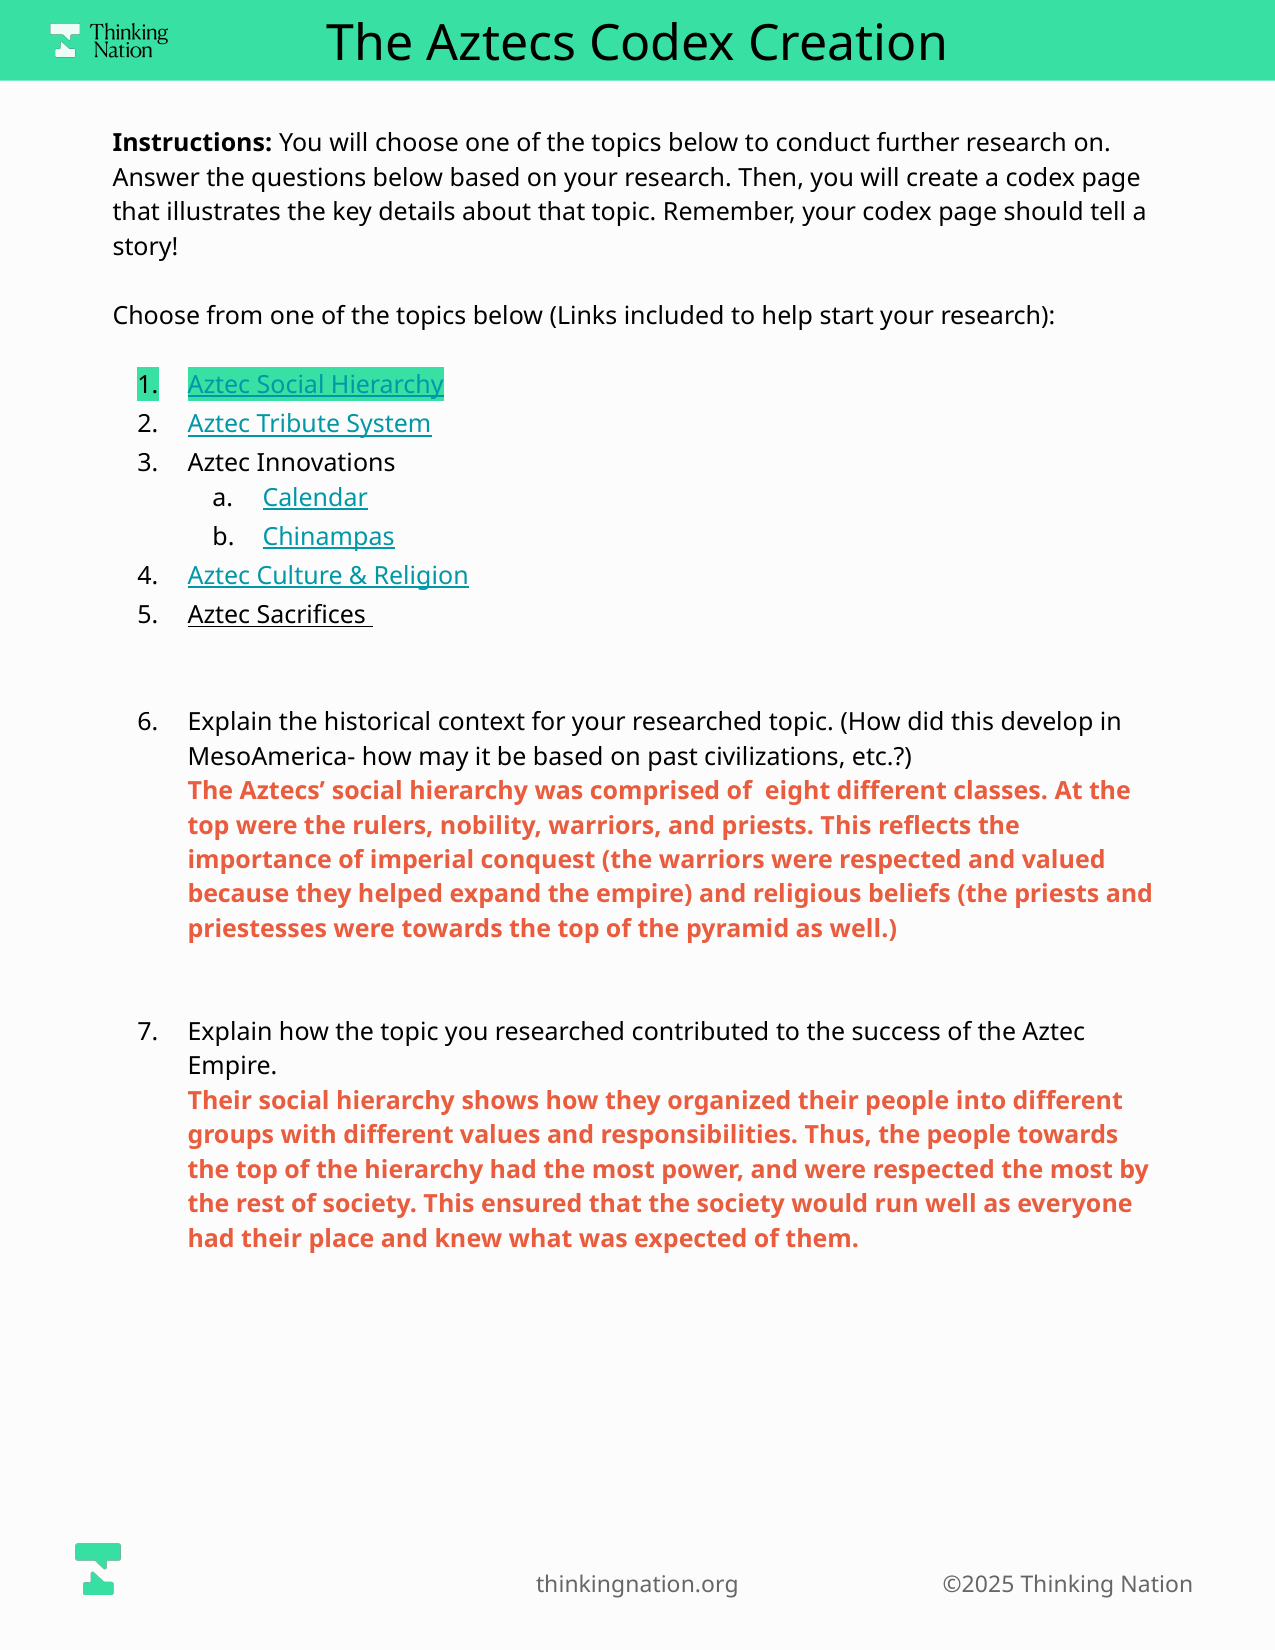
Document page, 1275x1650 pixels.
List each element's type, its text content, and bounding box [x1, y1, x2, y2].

text_box Instructions: You will choose one of the topics below to conduct further research on. Answer the questions below based on your research. Then, you will create a codex page that illustrates the key details about that topic. Remember, your codex page should tell a story! Choose from one of the topics below (Links included to help start your research): Aztec Social Hierarchy Aztec Tribute System Aztec Innovations Calendar Chinampas Aztec Culture & Religion Aztec Sacrifices Explain the historical context for your researched topic. (How did this develop in MesoAmerica- how may it be based on past civilizations, etc.?) The Aztecs’ social hierarchy was comprised of eight different classes. At the top were the rulers, nobility, warriors, and priests. This reflects the importance of imperial conquest (the warriors were respected and valued because they helped expand the empire) and religious beliefs (the priests and priestesses were towards the top of the pyramid as well.) Explain how the topic you researched contributed to the success of the Aztec Empire. Their social hierarchy shows how they organized their people into different groups with different values and responsibilities. Thus, the people towards the top of the hierarchy had the most power, and were respected the most by the rest of society. This ensured that the society would run well as everyone had their place and knew what was expected of them. [97, 107, 1178, 1440]
text_box thinkingnation.org [486, 1553, 789, 1605]
text_box ©2025 Thinking Nation [907, 1553, 1210, 1605]
picture [36, 12, 172, 69]
picture [62, 1533, 134, 1605]
text_box The Aztecs Codex Creation [0, 0, 1275, 81]
